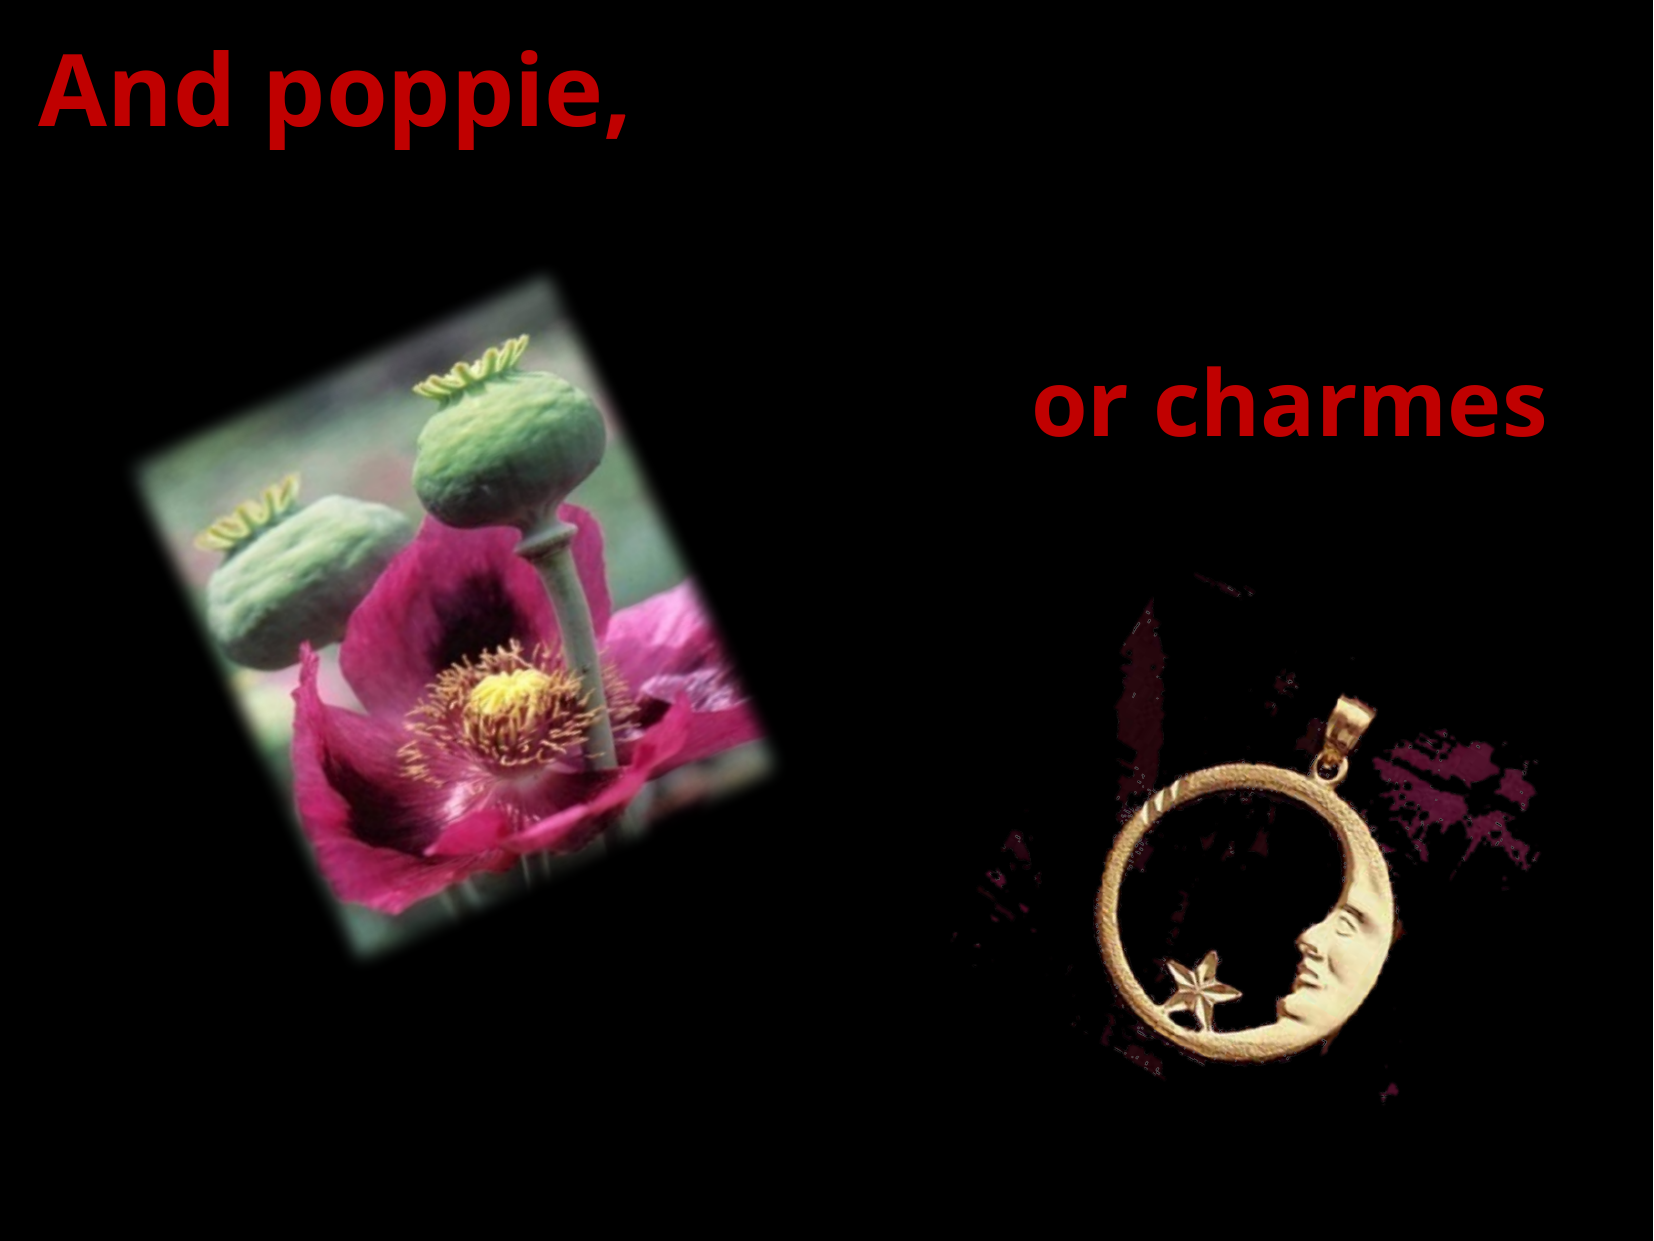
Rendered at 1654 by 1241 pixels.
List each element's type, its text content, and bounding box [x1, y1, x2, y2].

text_box or charmes [1016, 345, 1563, 465]
text_box And poppie, [38, 32, 639, 196]
picture [942, 548, 1581, 1187]
picture [130, 274, 777, 961]
